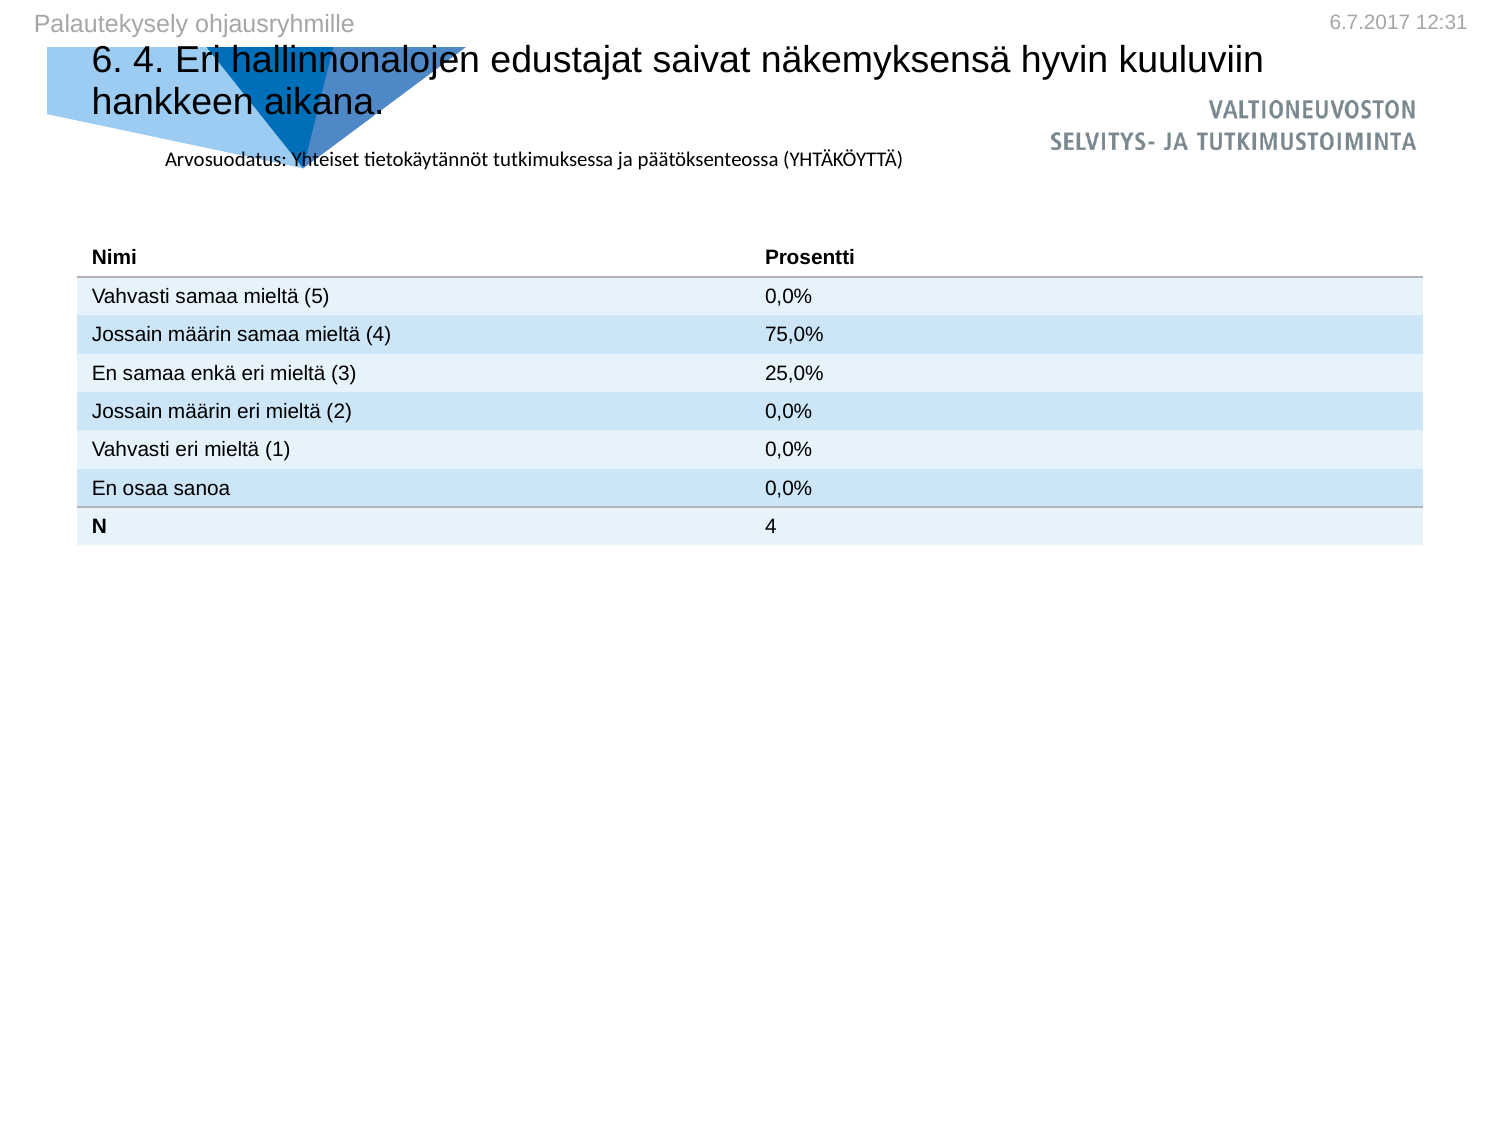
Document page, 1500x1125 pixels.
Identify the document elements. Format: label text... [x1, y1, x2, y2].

title Arvosuodatus: Yhteiset tietokäytännöt tutkimuksessa ja päätöksenteossa (YHTÄKÖYTTÄ) [148, 123, 1500, 217]
table_cell 0,0% [750, 469, 1423, 506]
table_cell N [77, 508, 750, 545]
table_cell 0,0% [750, 430, 1423, 469]
table_cell Jossain määrin eri mieltä (2) [77, 392, 750, 430]
table_cell Vahvasti eri mieltä (1) [77, 430, 750, 469]
table_cell En osaa sanoa [77, 469, 750, 506]
title 6. 4. Eri hallinnonalojen edustajat saivat näkemyksensä hyvin kuuluviin hankkeen aikana. [76, 38, 1427, 126]
table_cell 0,0% [750, 278, 1423, 315]
list Palautekysely ohjausryhmille [0, 0, 1500, 38]
table_cell 0,0% [750, 392, 1423, 430]
table_cell En samaa enkä eri mieltä (3) [77, 354, 750, 392]
table_cell 75,0% [750, 315, 1423, 354]
table_header Nimi [77, 239, 750, 276]
table_cell Jossain määrin samaa mieltä (4) [77, 315, 750, 354]
table_cell 25,0% [750, 354, 1423, 392]
table_cell 4 [750, 508, 1423, 545]
table_cell Vahvasti samaa mieltä (5) [77, 278, 750, 315]
table_header Prosentti [750, 239, 1423, 276]
